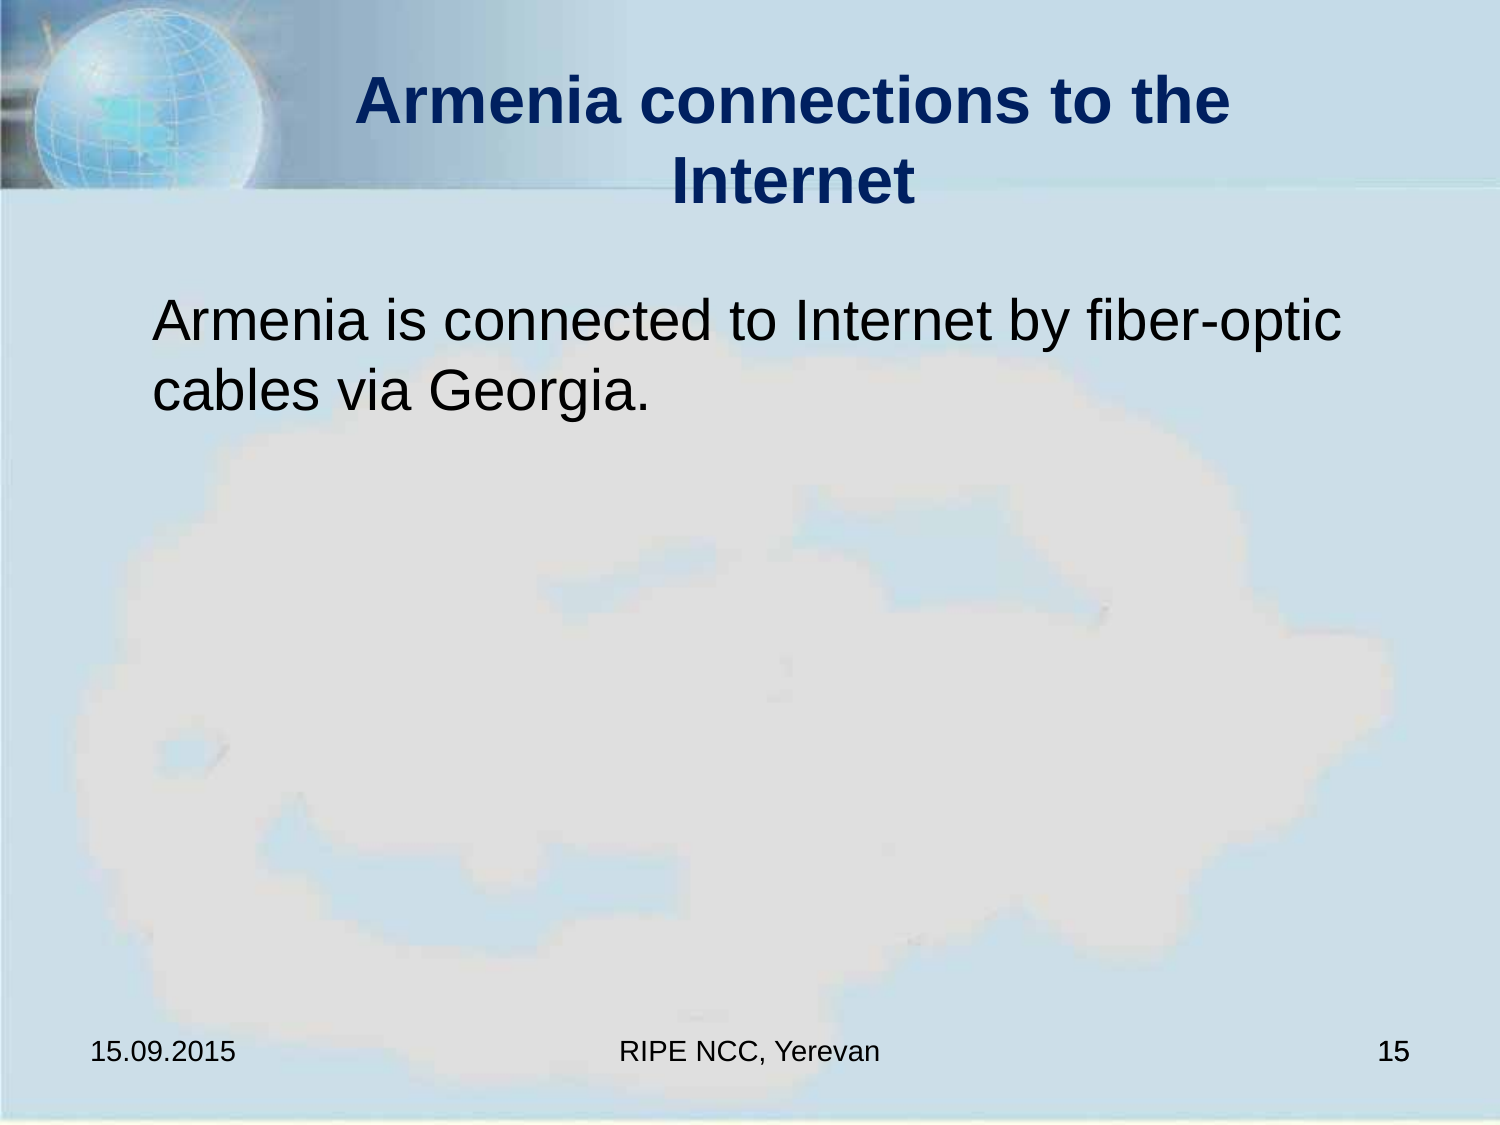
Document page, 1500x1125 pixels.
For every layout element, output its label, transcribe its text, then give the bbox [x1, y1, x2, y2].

text_box Armenia is connected to Internet by fiber-optic cables via Georgia. [137, 274, 1450, 430]
footer RIPE NCC, Yerevan [512, 1024, 988, 1103]
slide_number 15 [1074, 1024, 1426, 1103]
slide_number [74, 1024, 426, 1103]
picture [0, 0, 1500, 1125]
text_box Armenia connections to the Internet [249, 49, 1338, 225]
